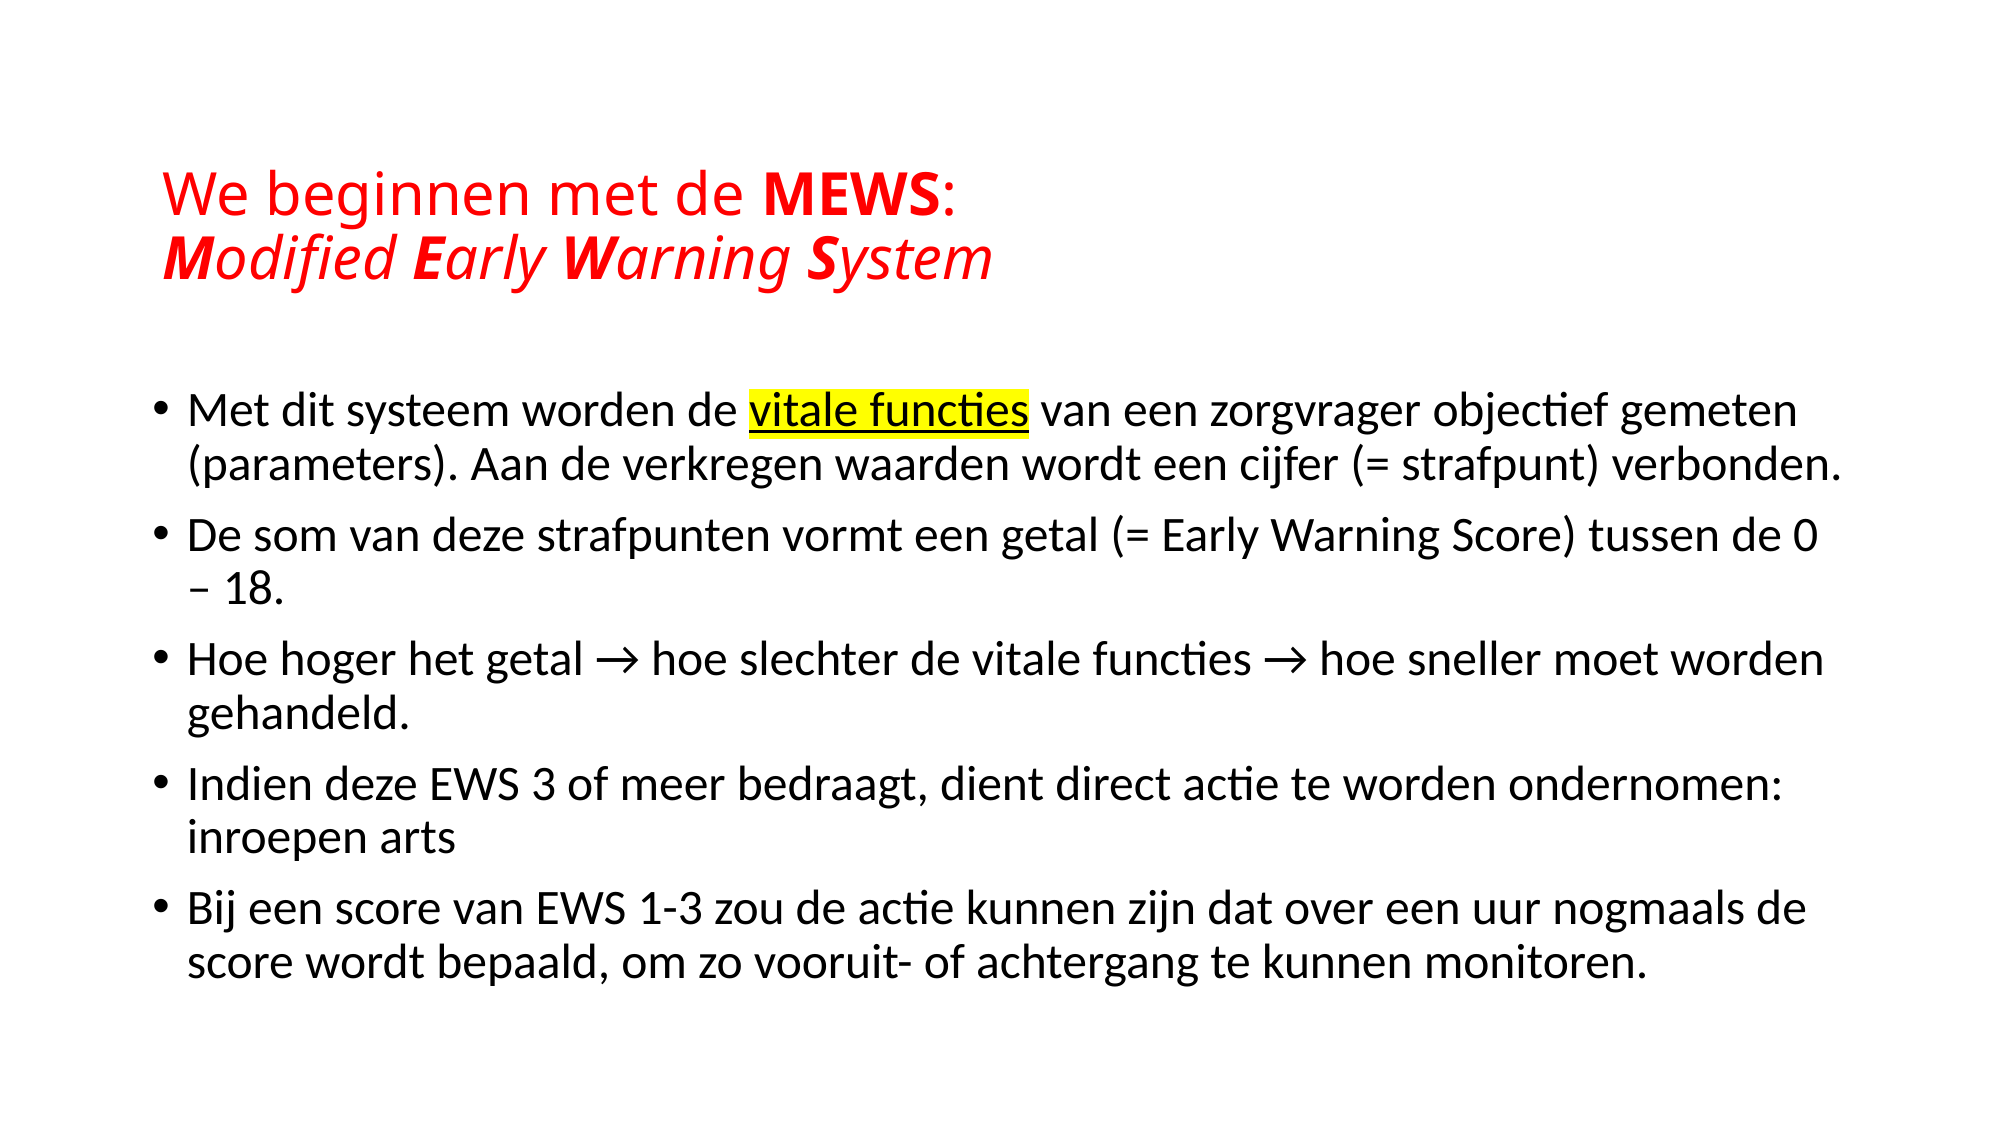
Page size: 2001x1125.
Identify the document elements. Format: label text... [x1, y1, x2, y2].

list Met dit systeem worden de vitale functies van een zorgvrager objectief gemeten (parameters). Aan de verkregen waarden wordt een cijfer (= strafpunt) verbonden. De som van deze strafpunten vormt een getal (= Early Warning Score) tussen de 0 – 18. Hoe hoger het getal → hoe slechter de vitale functies → hoe sneller moet worden gehandeld. Indien deze EWS 3 of meer bedraagt, dient direct actie te worden ondernomen: inroepen arts Bij een score van EWS 1-3 zou de actie kunnen zijn dat over een uur nogmaals de score wordt bepaald, om zo vooruit- of achtergang te kunnen monitoren. [137, 299, 1863, 1014]
title We beginnen met de MEWS: Modified Early Warning System [147, 154, 1873, 373]
